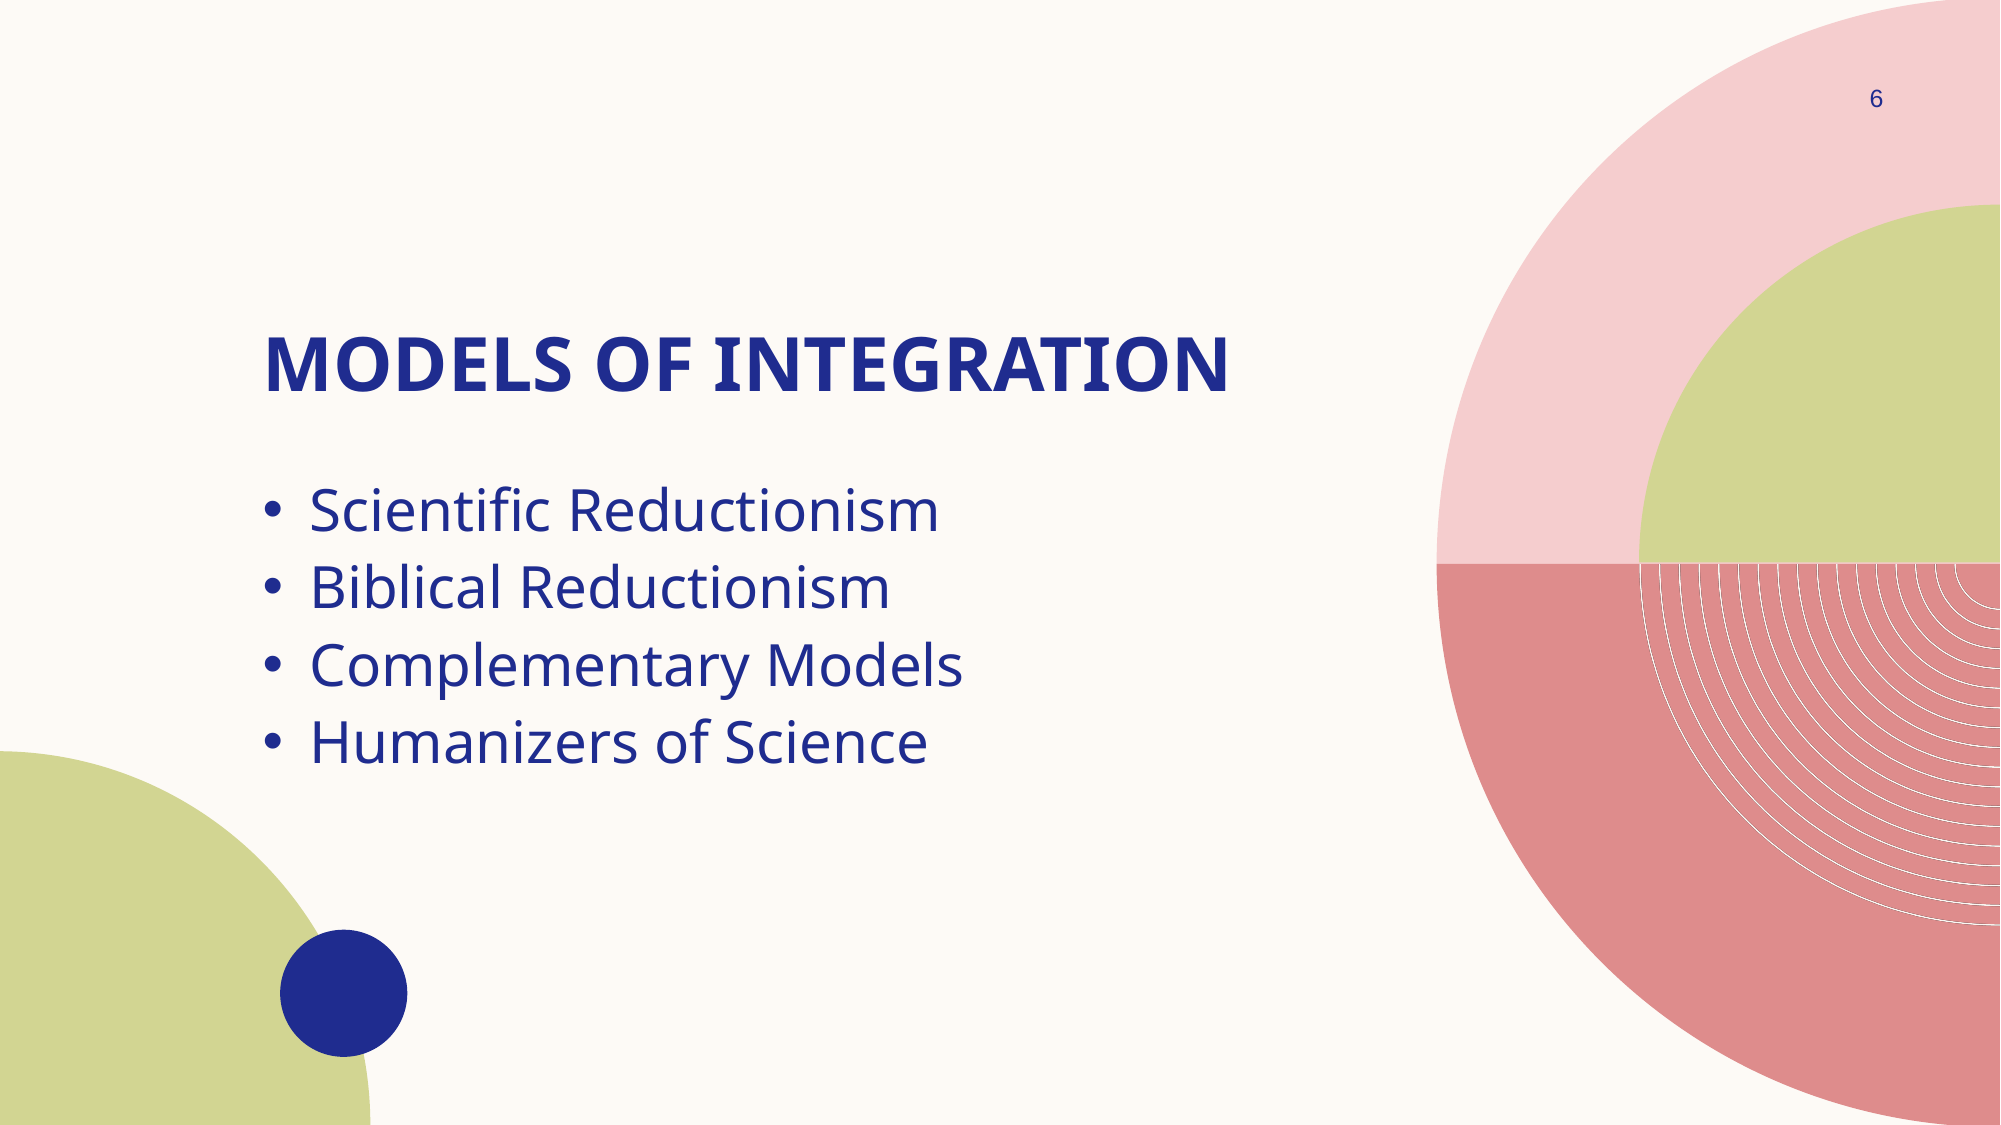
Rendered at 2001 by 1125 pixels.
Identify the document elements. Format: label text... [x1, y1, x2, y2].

picture [1639, 564, 2000, 926]
slide_number 6 [1795, 75, 1958, 120]
title Models of Integration [247, 308, 1441, 435]
list Scientific Reductionism Biblical Reductionism Complementary Models Humanizers of Science [247, 465, 1212, 909]
